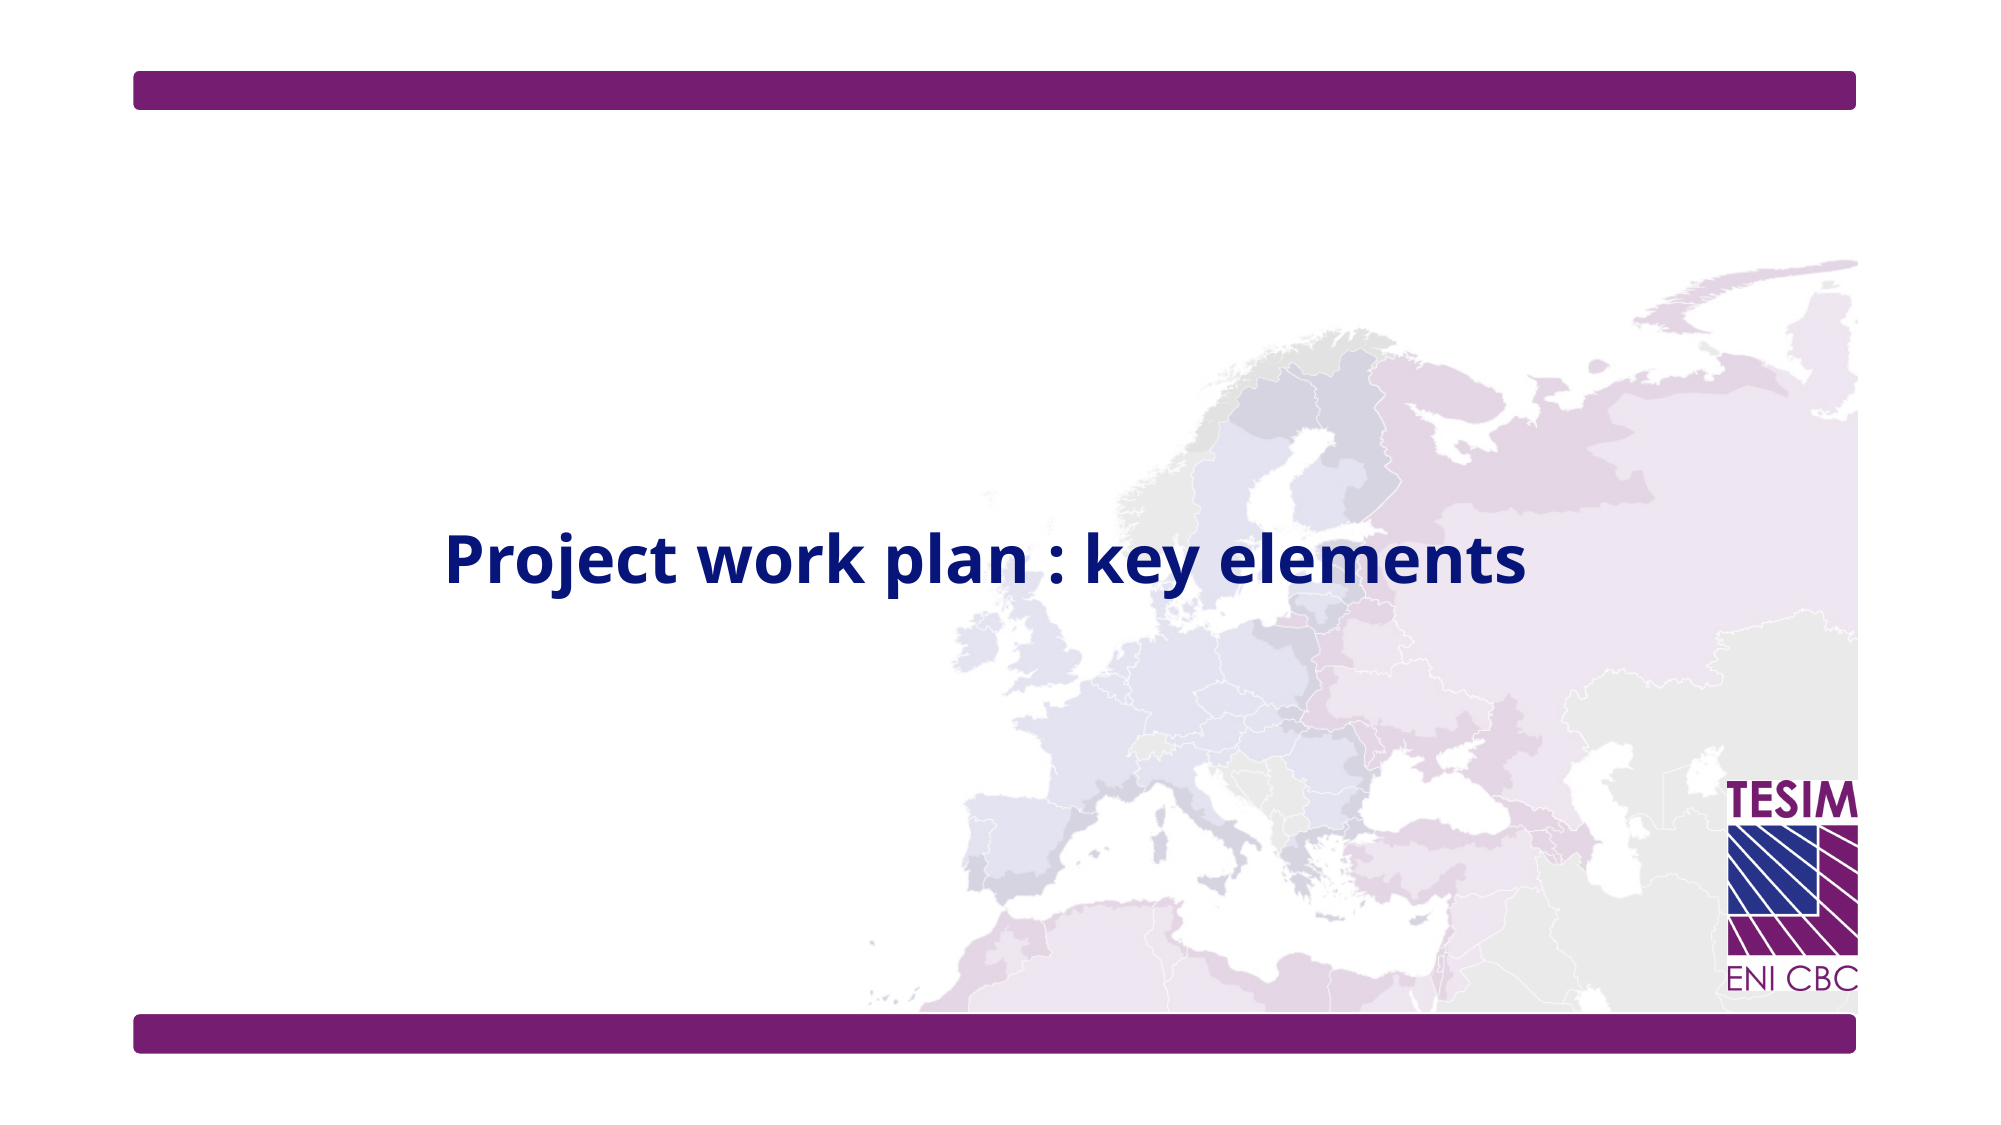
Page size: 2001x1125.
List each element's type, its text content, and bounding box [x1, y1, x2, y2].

picture [1727, 780, 1858, 991]
title Project work plan : key elements [244, 366, 1745, 758]
